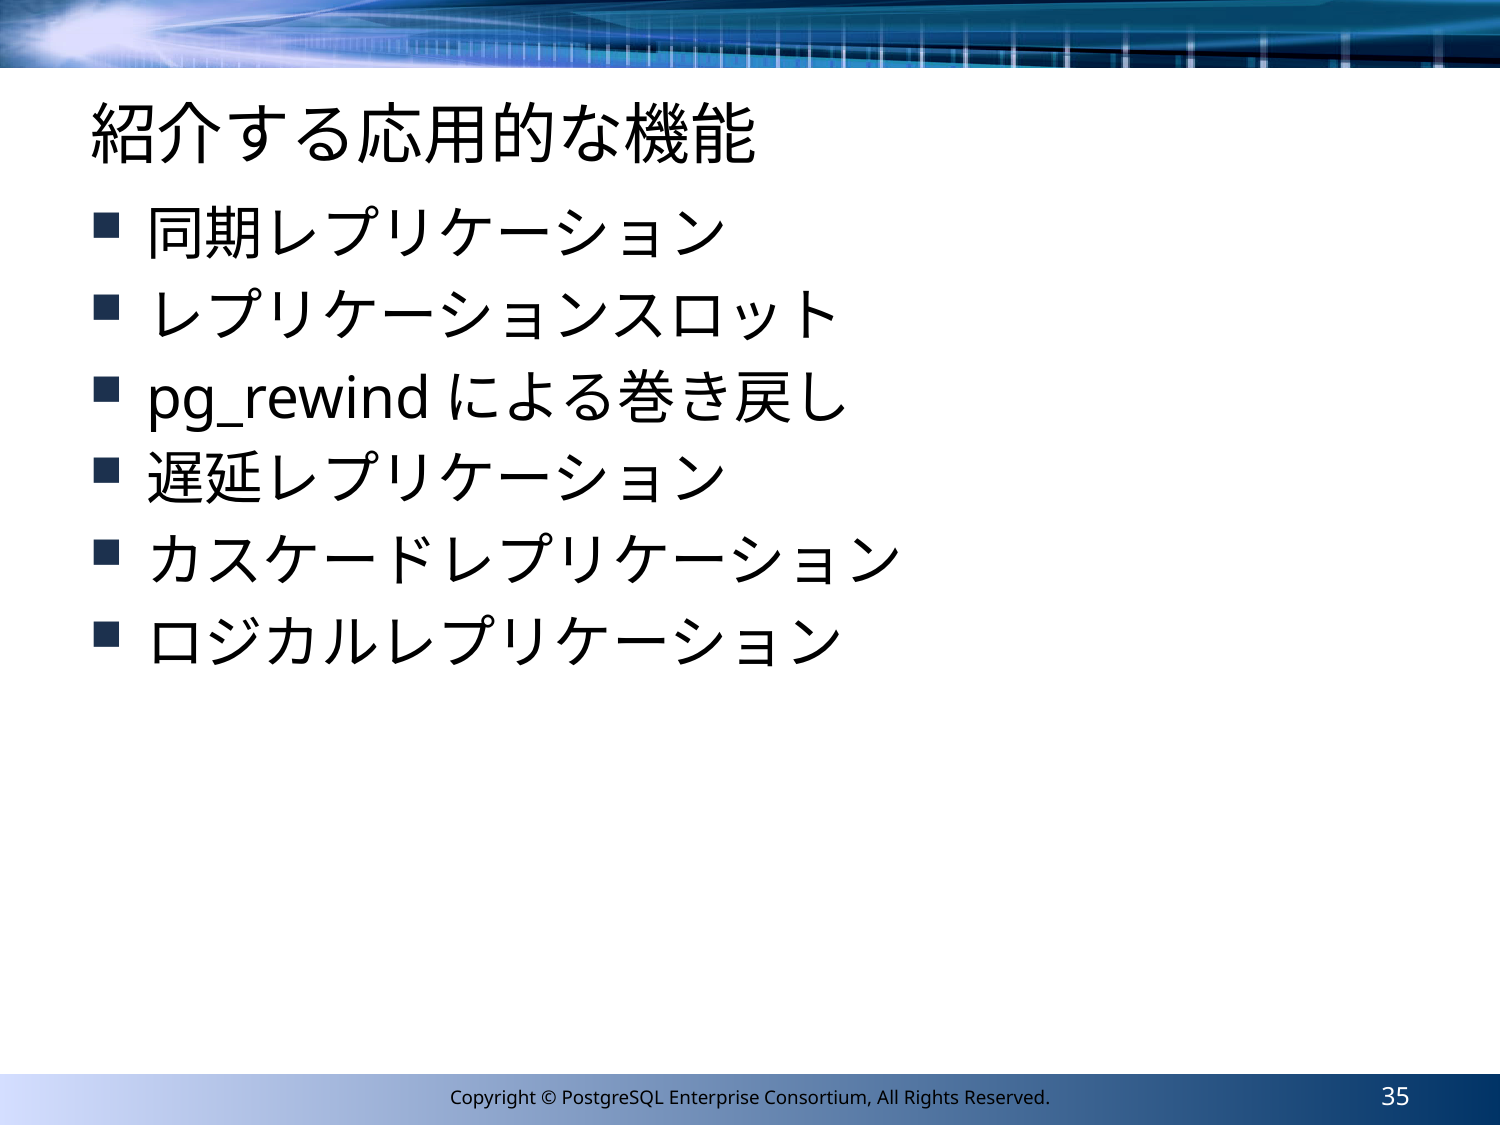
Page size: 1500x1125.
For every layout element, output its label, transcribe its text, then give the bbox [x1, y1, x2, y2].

picture [0, 0, 1500, 68]
title 紹介する応用的な機能 [74, 81, 1426, 183]
slide_number 35 [1074, 1074, 1426, 1123]
list 同期レプリケーション レプリケーションスロット pg_rewindによる巻き戻し 遅延レプリケーション カスケードレプリケーション ロジカルレプリケーション [74, 188, 1426, 1016]
